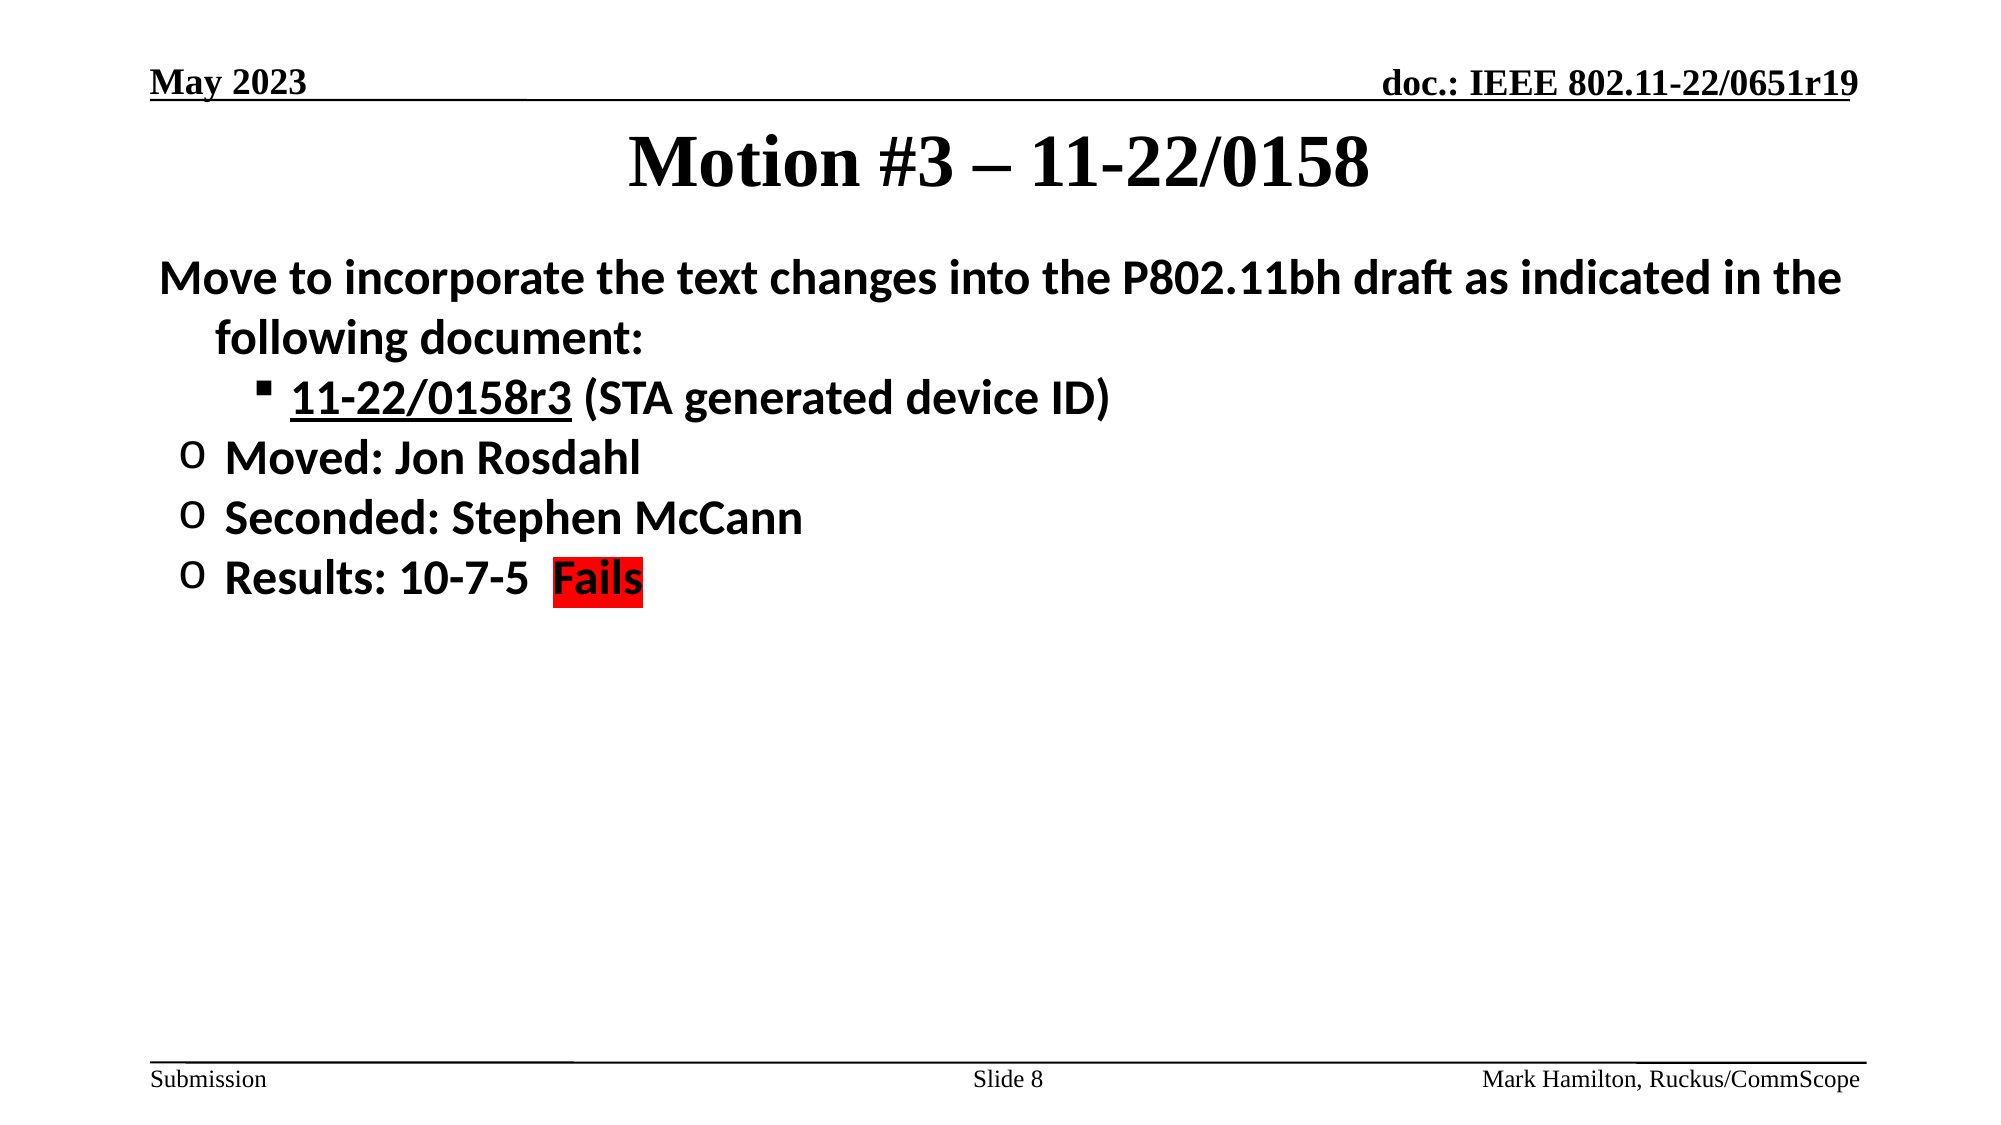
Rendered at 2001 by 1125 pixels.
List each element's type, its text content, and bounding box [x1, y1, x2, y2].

list Move to incorporate the text changes into the P802.11bh draft as indicated in the following document: 11-22/0158r3 (STA generated device ID) Moved: Jon Rosdahl Seconded: Stephen McCann Results: 10-7-5 Fails [87, 237, 1926, 1063]
slide_number Slide 8 [950, 1061, 1067, 1123]
title Motion #3 – 11-22/0158 [149, 112, 1850, 201]
